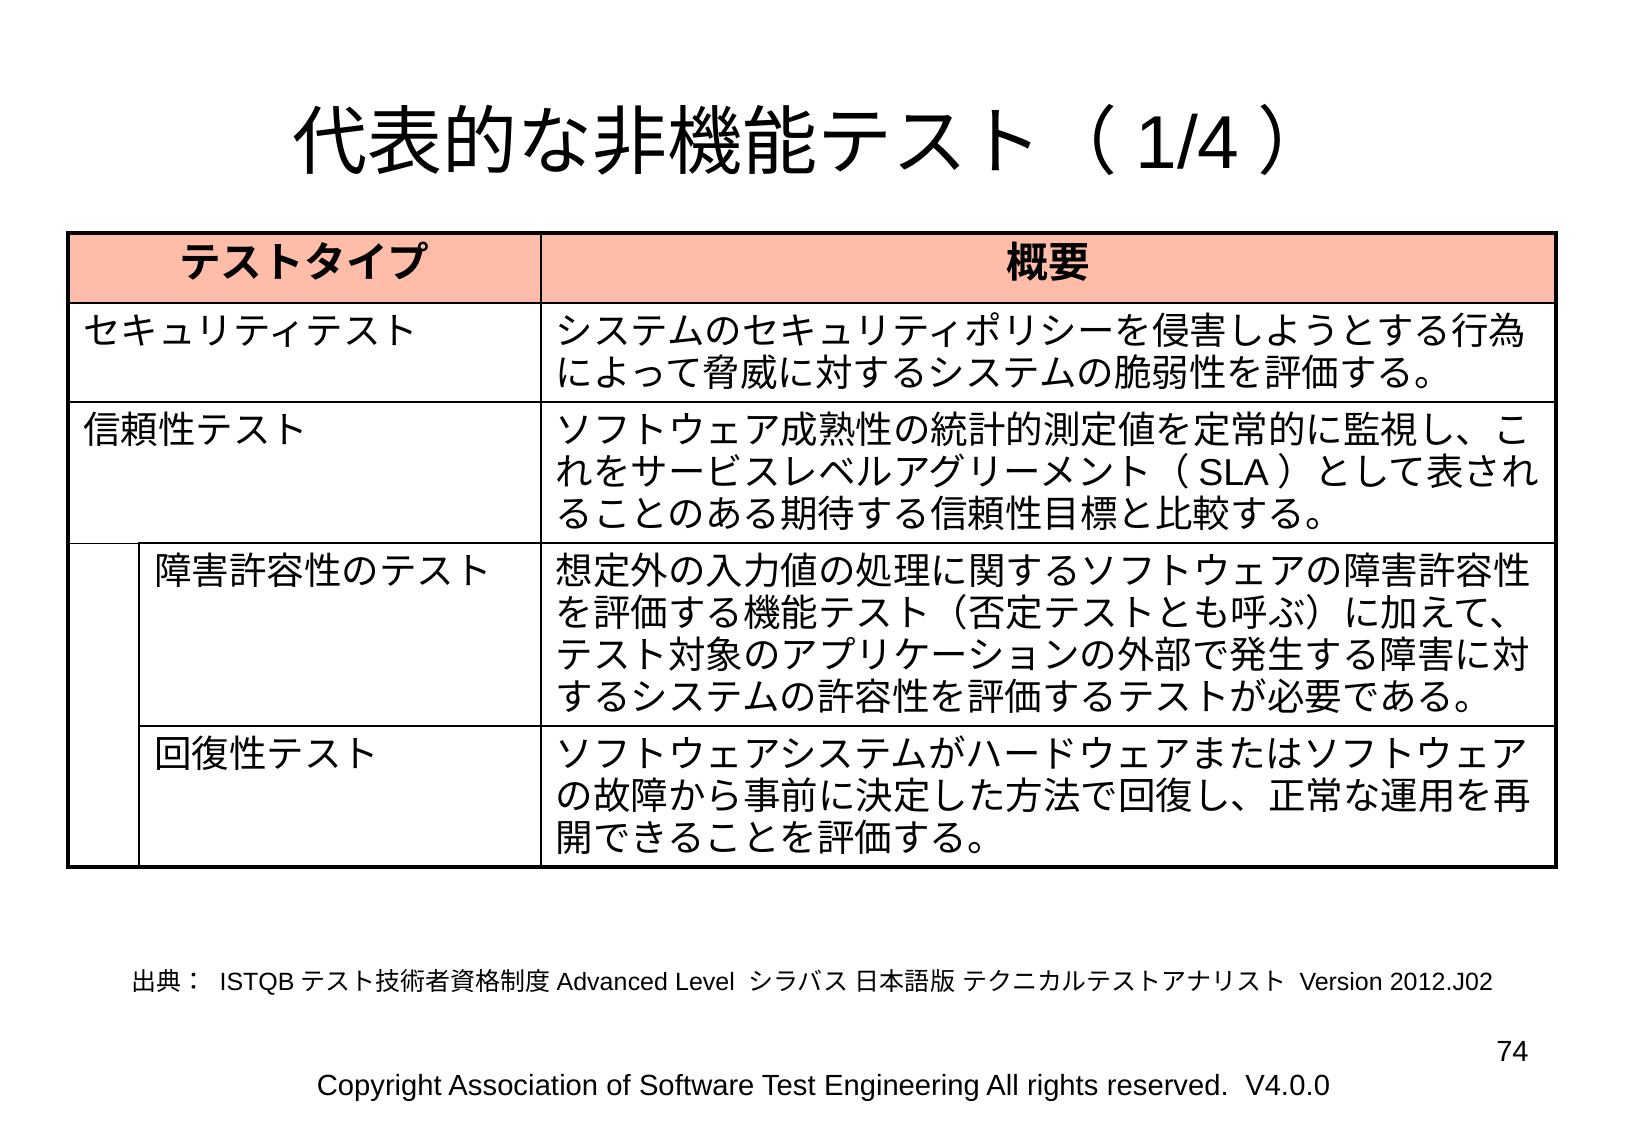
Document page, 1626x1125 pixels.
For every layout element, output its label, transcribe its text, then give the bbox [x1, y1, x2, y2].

title 代表的な非機能テスト（1/4） [81, 45, 1544, 231]
slide_number ‹#› [1164, 1024, 1544, 1103]
table_cell セキュリティテスト [70, 304, 540, 401]
table_cell 障害許容性のテスト [140, 544, 540, 725]
table_cell 回復性テスト [140, 727, 540, 865]
footer Copyright Association of Software Test Engineering All rights reserved. V4.0.0 [233, 1058, 1415, 1103]
table_cell 信頼性テスト [70, 403, 540, 543]
table_header テストタイプ [70, 235, 540, 302]
table_cell ソフトウェア成熟性の統計的測定値を定常的に監視し、これをサービスレベルアグリーメント（SLA）として表されることのある期待する信頼性目標と比較する。 [542, 403, 1554, 542]
table_header 概要 [542, 235, 1554, 302]
table_cell [70, 544, 138, 865]
table_cell 想定外の入力値の処理に関するソフトウェアの障害許容性を評価する機能テスト（否定テストとも呼ぶ）に加えて、テスト対象のアプリケーションの外部で発生する障害に対するシステムの許容性を評価するテストが必要である。 [542, 544, 1554, 725]
table_cell システムのセキュリティポリシーを侵害しようとする行為によって脅威に対するシステムの脆弱性を評価する。 [542, 304, 1554, 401]
text_box 出典： ISTQBテスト技術者資格制度Advanced Level シラバス 日本語版 テクニカルテストアナリスト Version 2012.J02 [18, 958, 1607, 1004]
table_cell ソフトウェアシステムがハードウェアまたはソフトウェアの故障から事前に決定した方法で回復し、正常な運用を再開できることを評価する。 [542, 727, 1554, 865]
